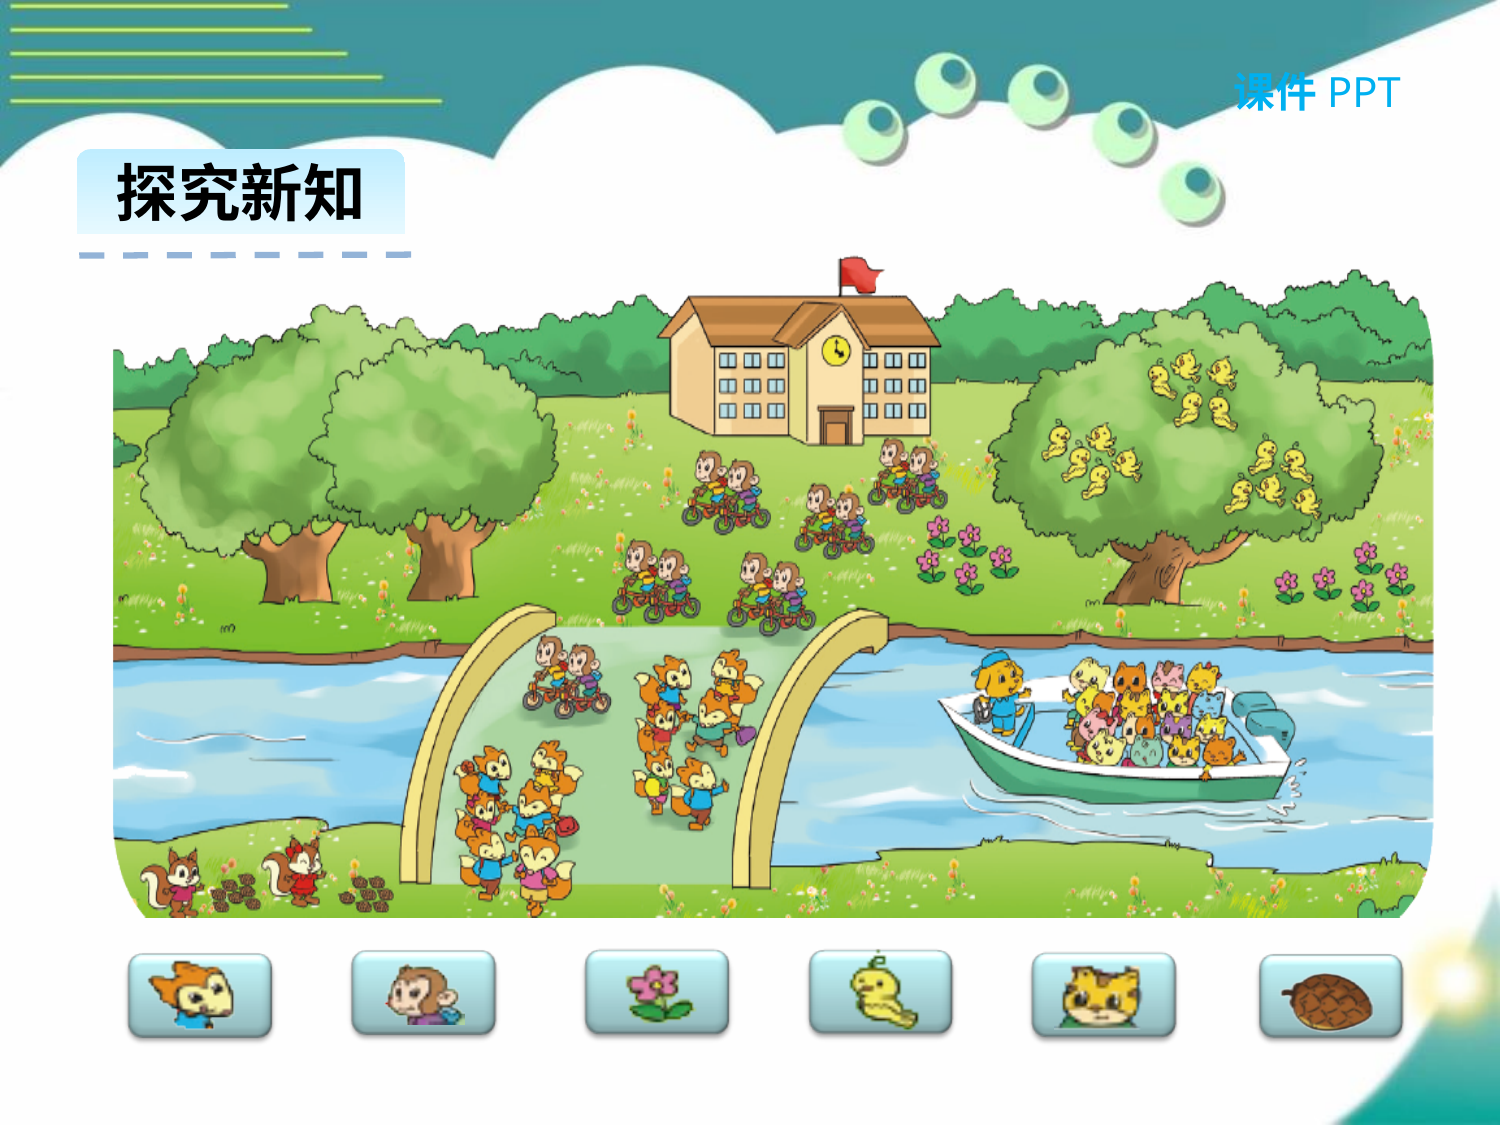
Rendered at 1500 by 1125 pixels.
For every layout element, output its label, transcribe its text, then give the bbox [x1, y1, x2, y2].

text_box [1261, 956, 1403, 1046]
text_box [130, 952, 272, 1038]
text_box 课件PPT [1218, 58, 1418, 124]
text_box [810, 944, 952, 1035]
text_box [587, 952, 729, 1038]
picture [0, 0, 1500, 1125]
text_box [353, 952, 495, 1036]
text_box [76, 148, 420, 256]
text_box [1034, 955, 1176, 1038]
